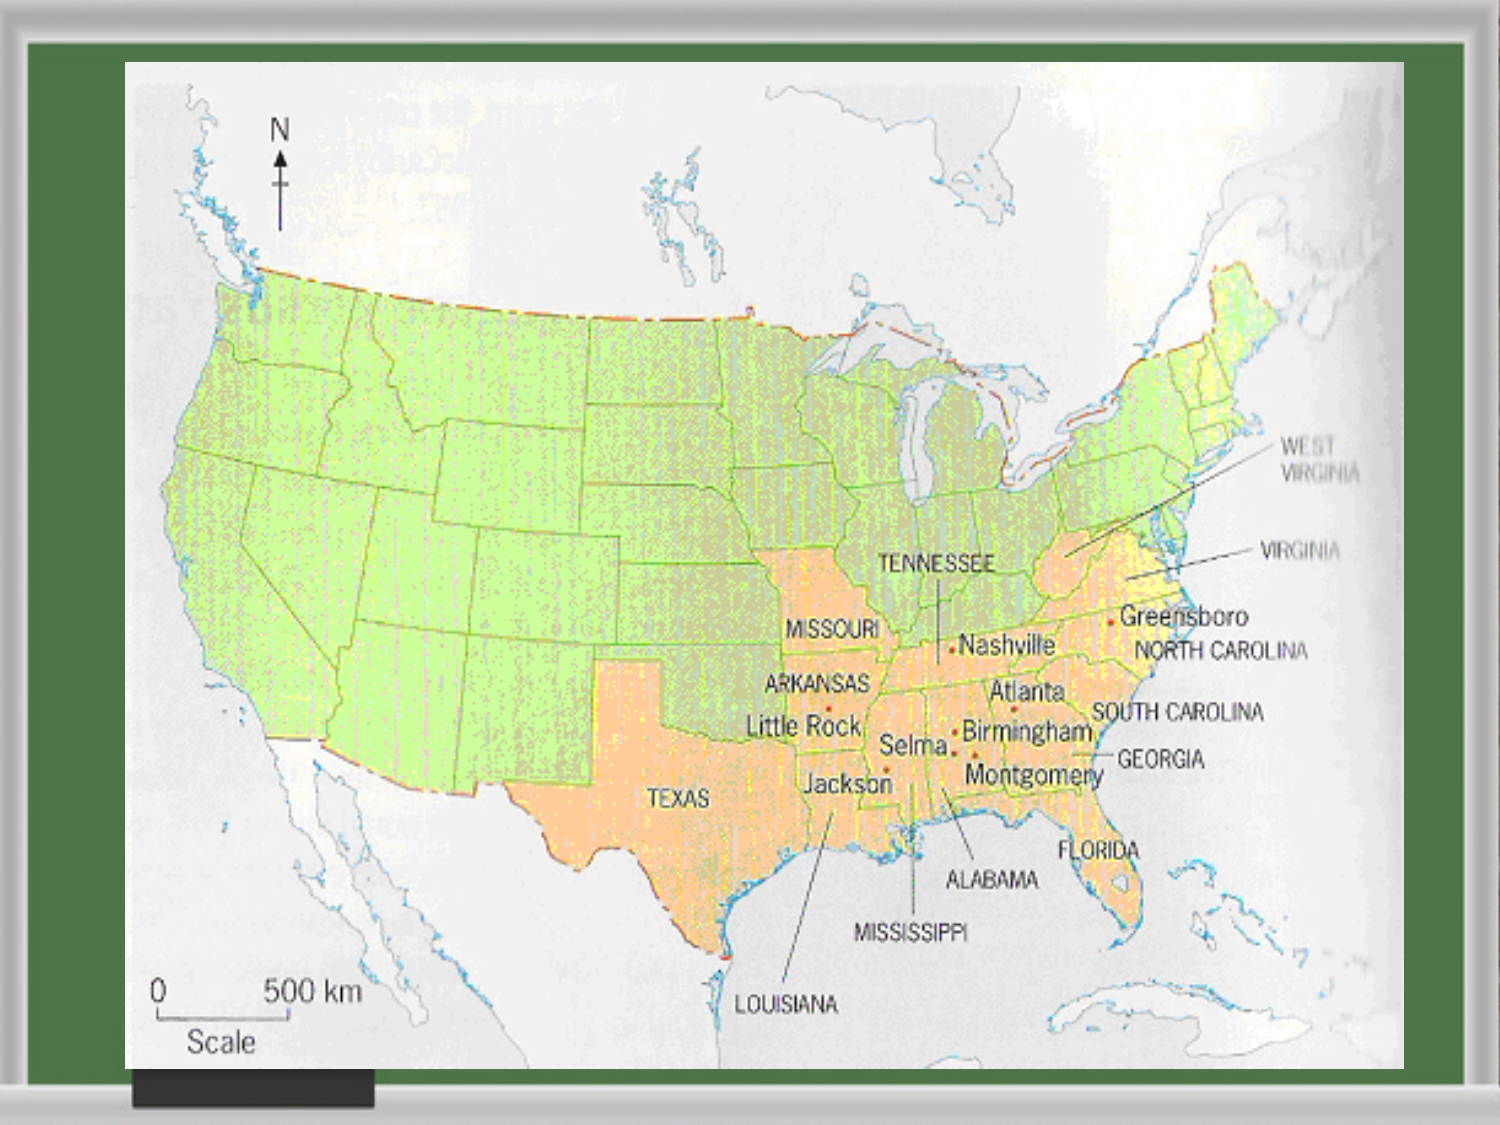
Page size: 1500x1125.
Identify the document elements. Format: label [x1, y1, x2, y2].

picture [0, 0, 1500, 1125]
list [124, 62, 1404, 1069]
